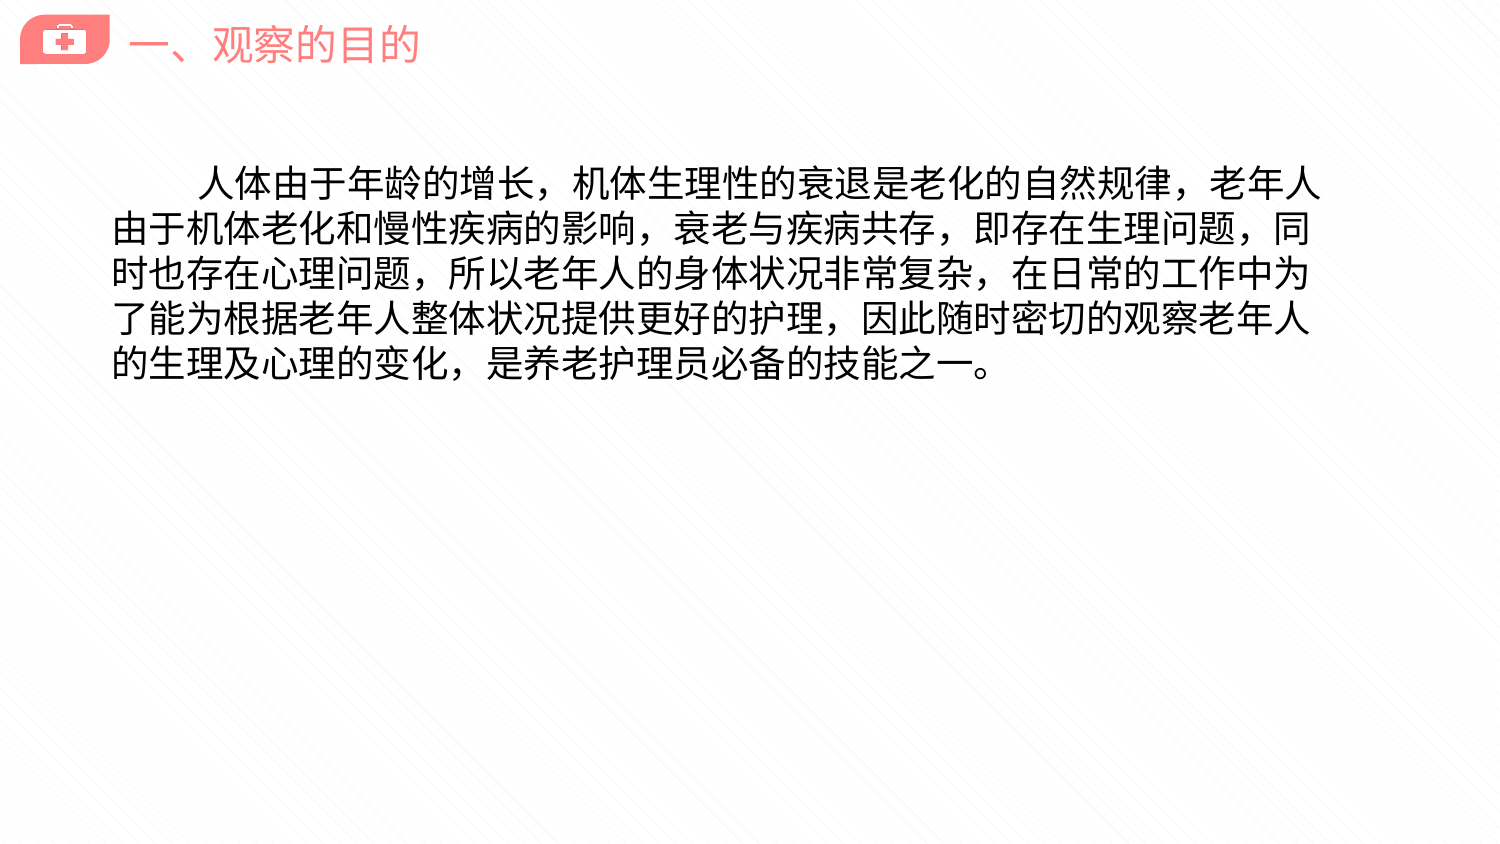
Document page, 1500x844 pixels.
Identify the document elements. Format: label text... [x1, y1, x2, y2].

text_box 人体由于年龄的增长，机体生理性的衰退是老化的自然规律，老年人由于机体老化和慢性疾病的影响，衰老与疾病共存，即存在生理问题，同时也存在心理问题，所以老年人的身体状况非常复杂，在日常的工作中为了能为根据老年人整体状况提供更好的护理，因此随时密切的观察老年人的生理及心理的变化，是养老护理员必备的技能之一。 [96, 152, 1354, 393]
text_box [19, 11, 863, 78]
